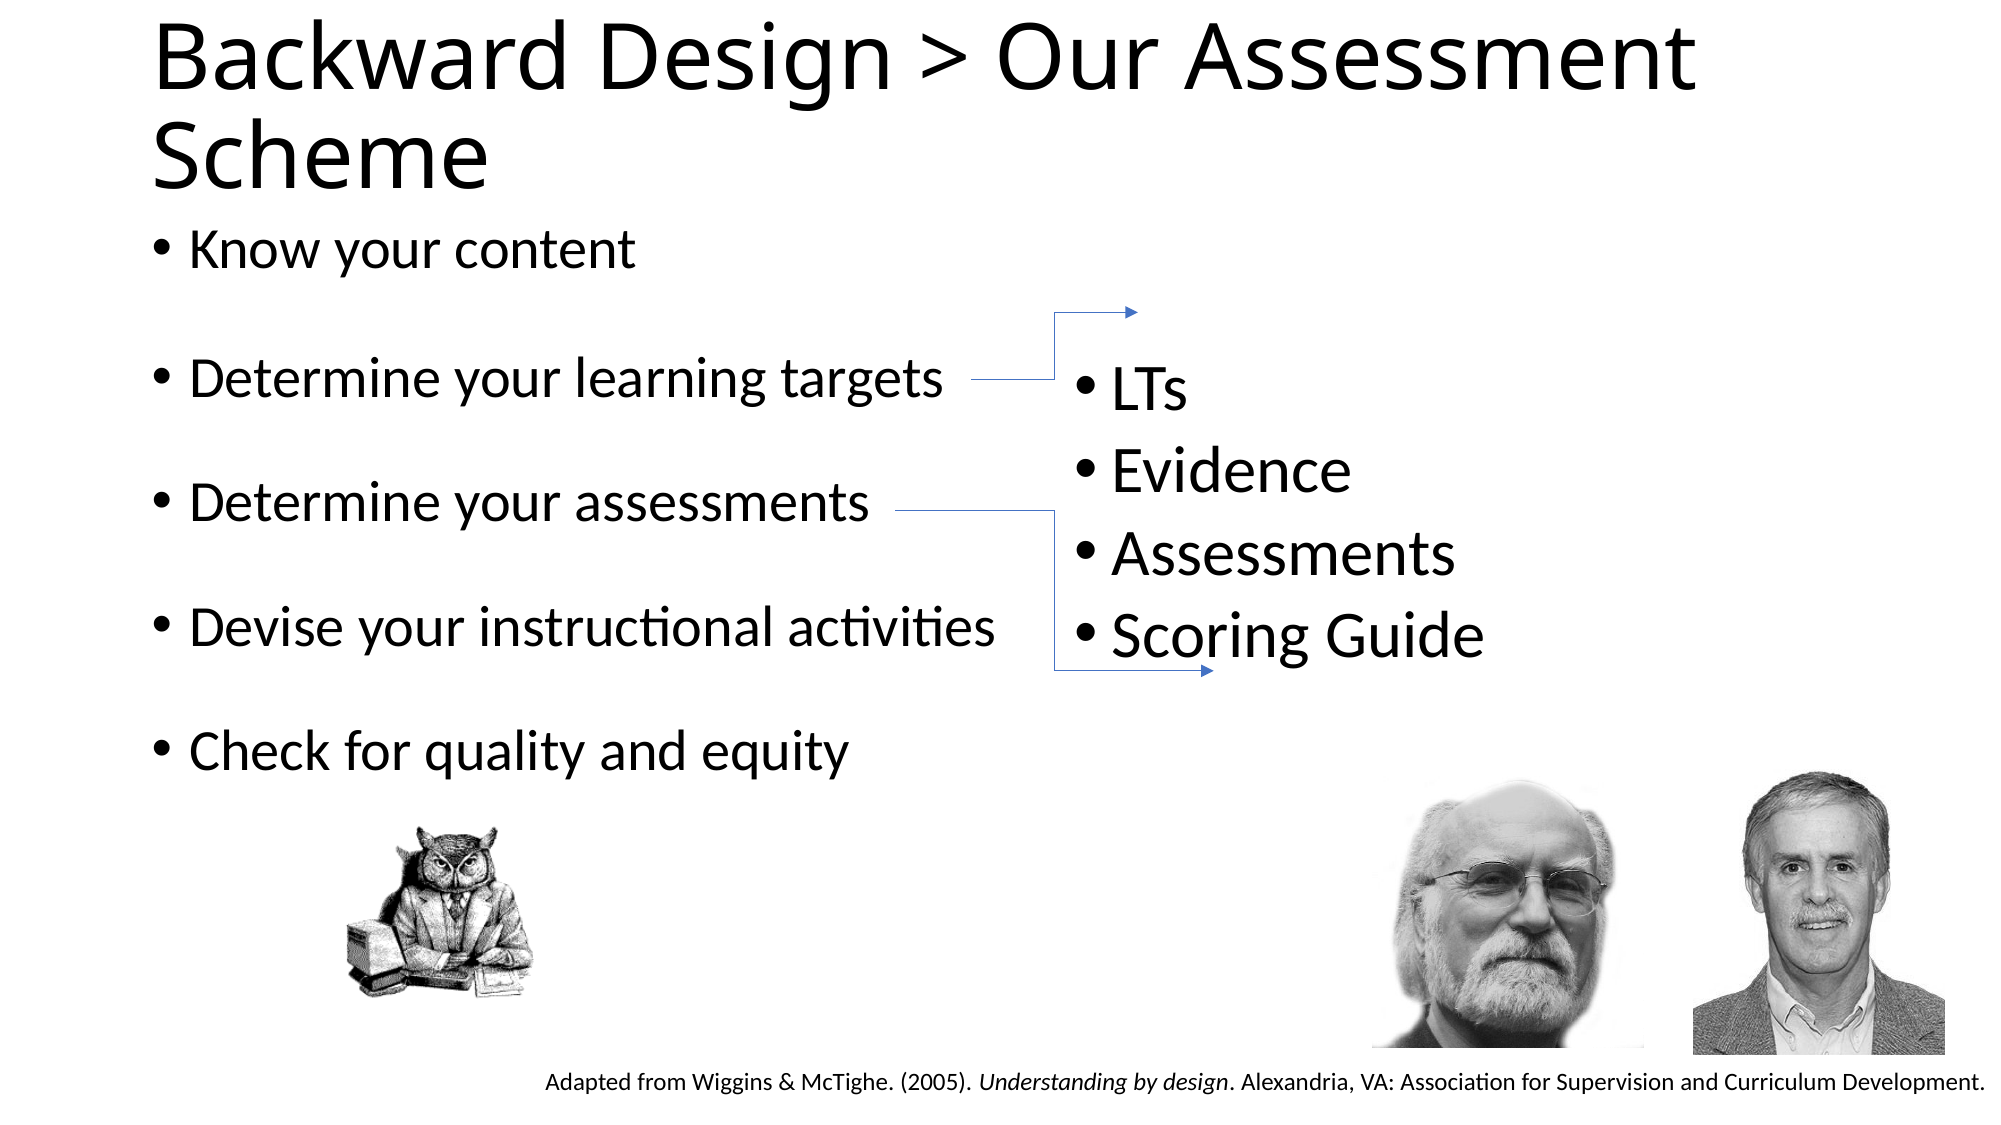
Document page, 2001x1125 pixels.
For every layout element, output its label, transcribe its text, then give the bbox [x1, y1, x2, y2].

list Know your content Determine your learning targets Determine your assessments Devise your instructional activities Check for quality and equity LTs Evidence Assessments Scoring Guide [136, 210, 1862, 925]
picture [338, 822, 543, 1002]
picture [1372, 776, 1644, 1048]
picture [1693, 769, 1945, 1055]
text_box [0, 0, 414, 469]
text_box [895, 510, 1214, 671]
text_box Adapted from Wiggins & McTighe. (2005). Understanding by design. Alexandria, VA: Association for Supervision and Curriculum Development. [530, 1057, 2000, 1125]
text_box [971, 312, 1138, 380]
title Backward Design > Our Assessment Scheme [414, 1, 1862, 210]
